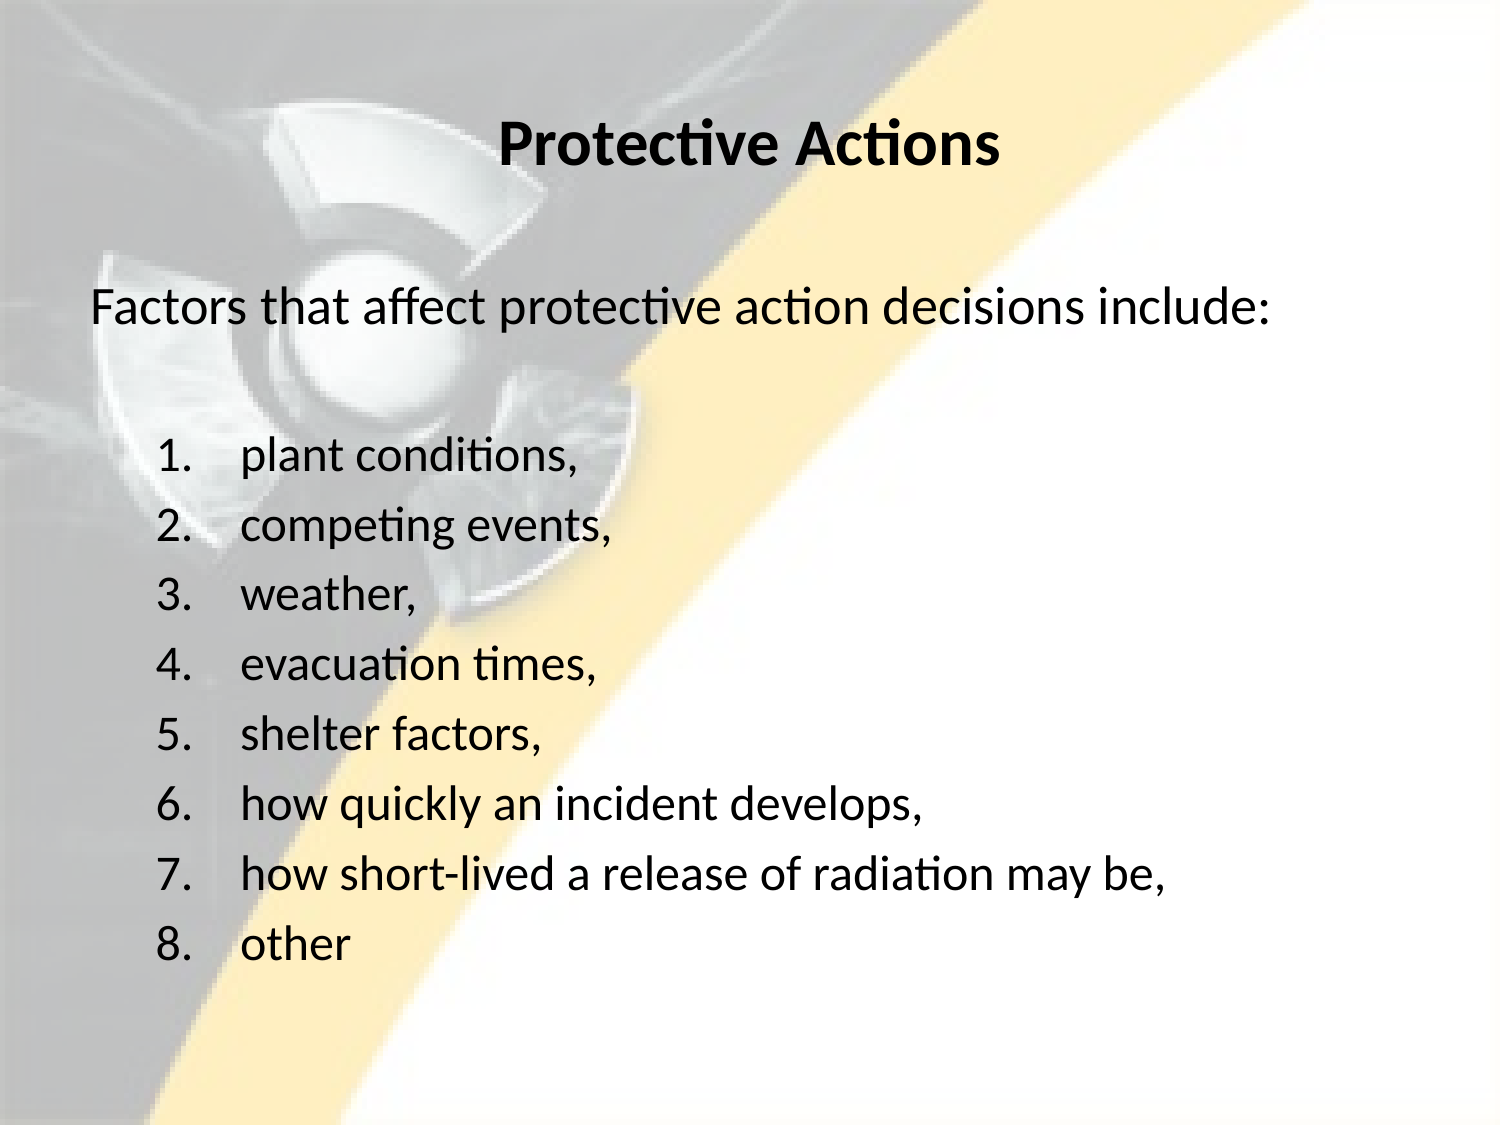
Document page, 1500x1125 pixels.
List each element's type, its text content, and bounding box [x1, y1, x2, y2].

list Factors that affect protective action decisions include: plant conditions, competing events, weather, evacuation times, shelter factors, how quickly an incident develops, how short-lived a release of radiation may be, other [75, 262, 1425, 1005]
title Protective Actions [75, 45, 1425, 233]
